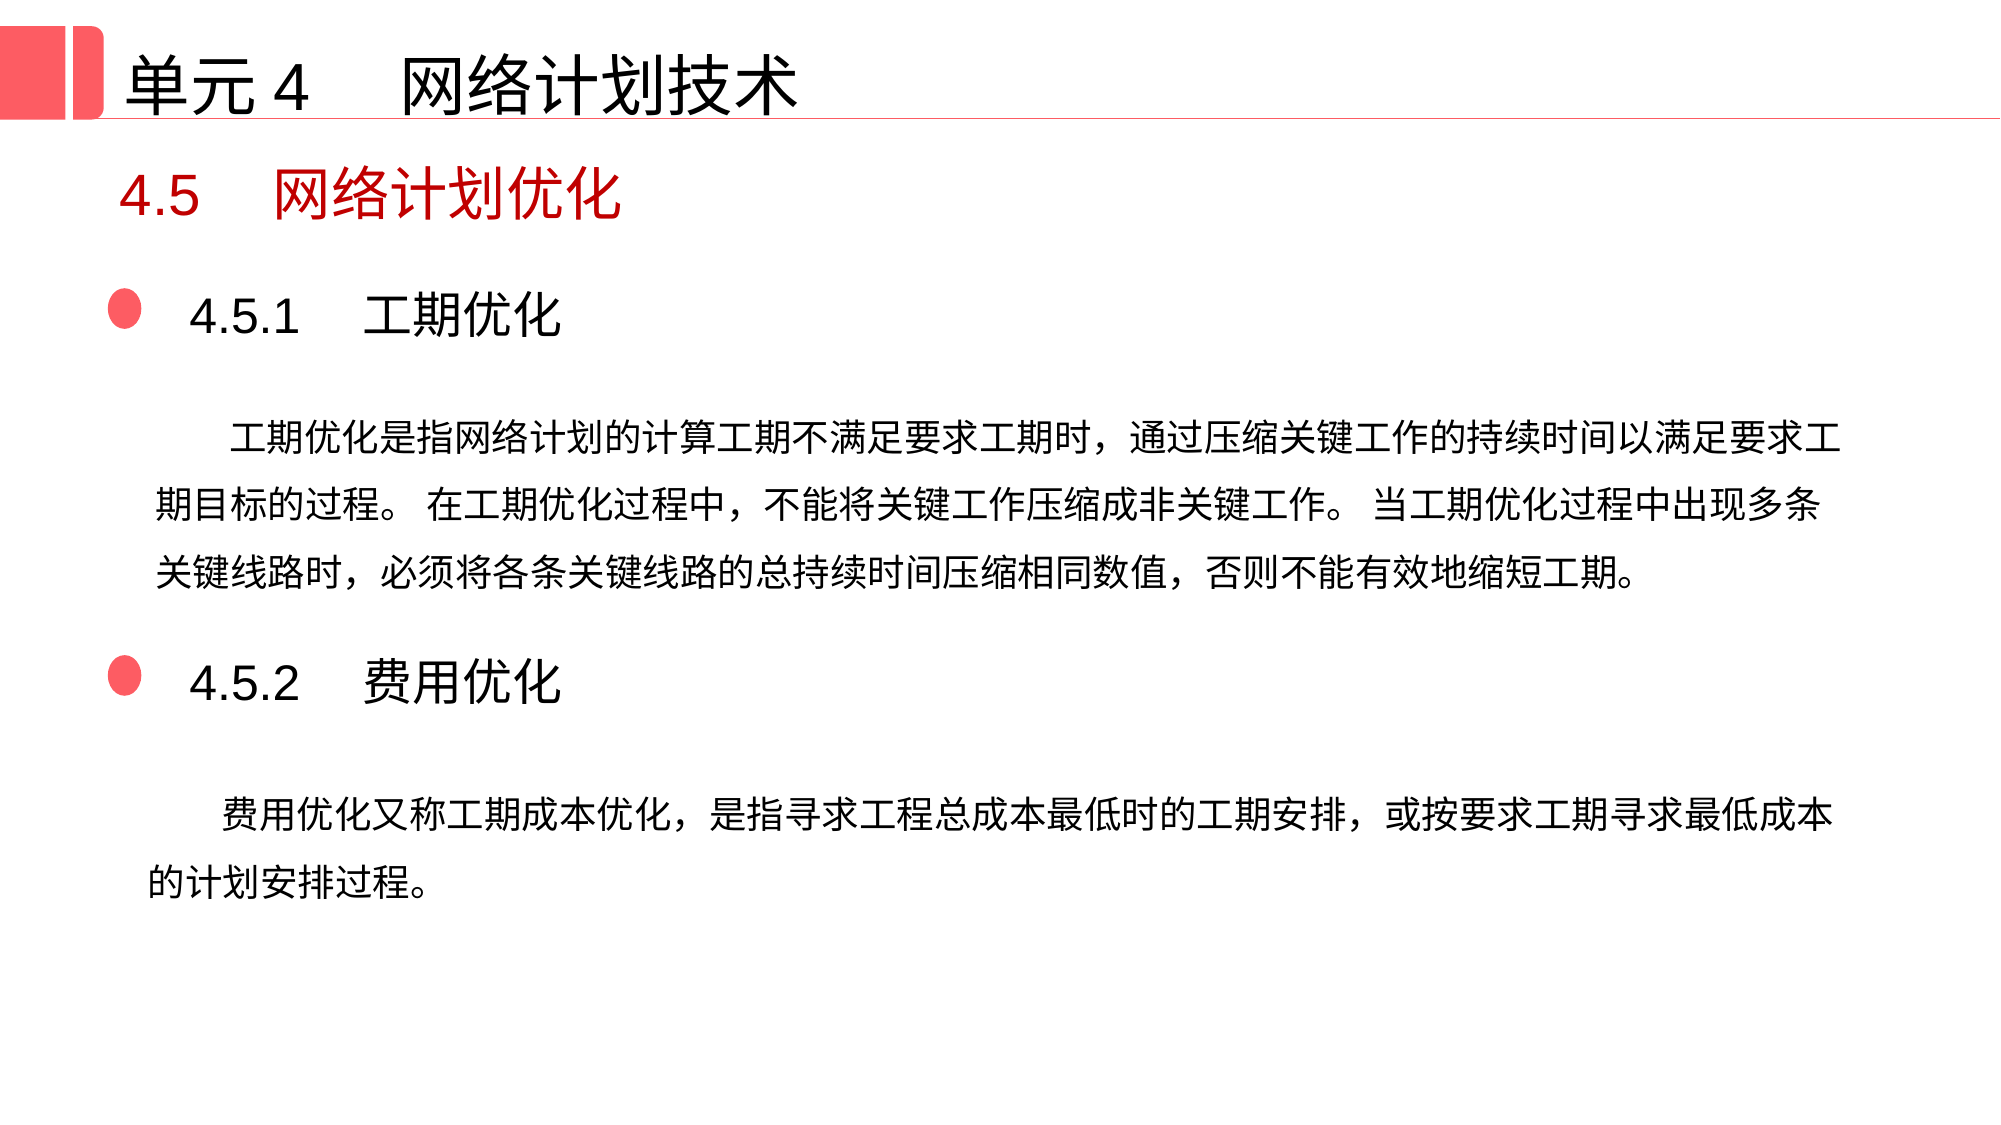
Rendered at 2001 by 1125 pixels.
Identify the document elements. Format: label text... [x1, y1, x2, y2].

text_box [107, 288, 142, 329]
text_box 4.5 网络计划优化 [104, 149, 638, 235]
text_box 工期优化是指网络计划的计算工期不满足要求工期时，通过压缩关键工作的持续时间以满足要求工期目标的过程。 在工期优化过程中，不能将关键工作压缩成非关键工作。 当工期优化过程中出现多条关键线路时，必须将各条关键线路的总持续时间压缩相同数值，否则不能有效地缩短工期。 [140, 383, 1874, 602]
text_box [107, 655, 142, 696]
text_box 4.5.1 工期优化 [174, 276, 1162, 351]
list 单元4 网络计划技术 [108, 12, 1891, 248]
text_box 4.5.2 费用优化 [174, 643, 1162, 718]
text_box 费用优化又称工期成本优化，是指寻求工程总成本最低时的工期安排，或按要求工期寻求最低成本的计划安排过程。 [132, 761, 1866, 912]
